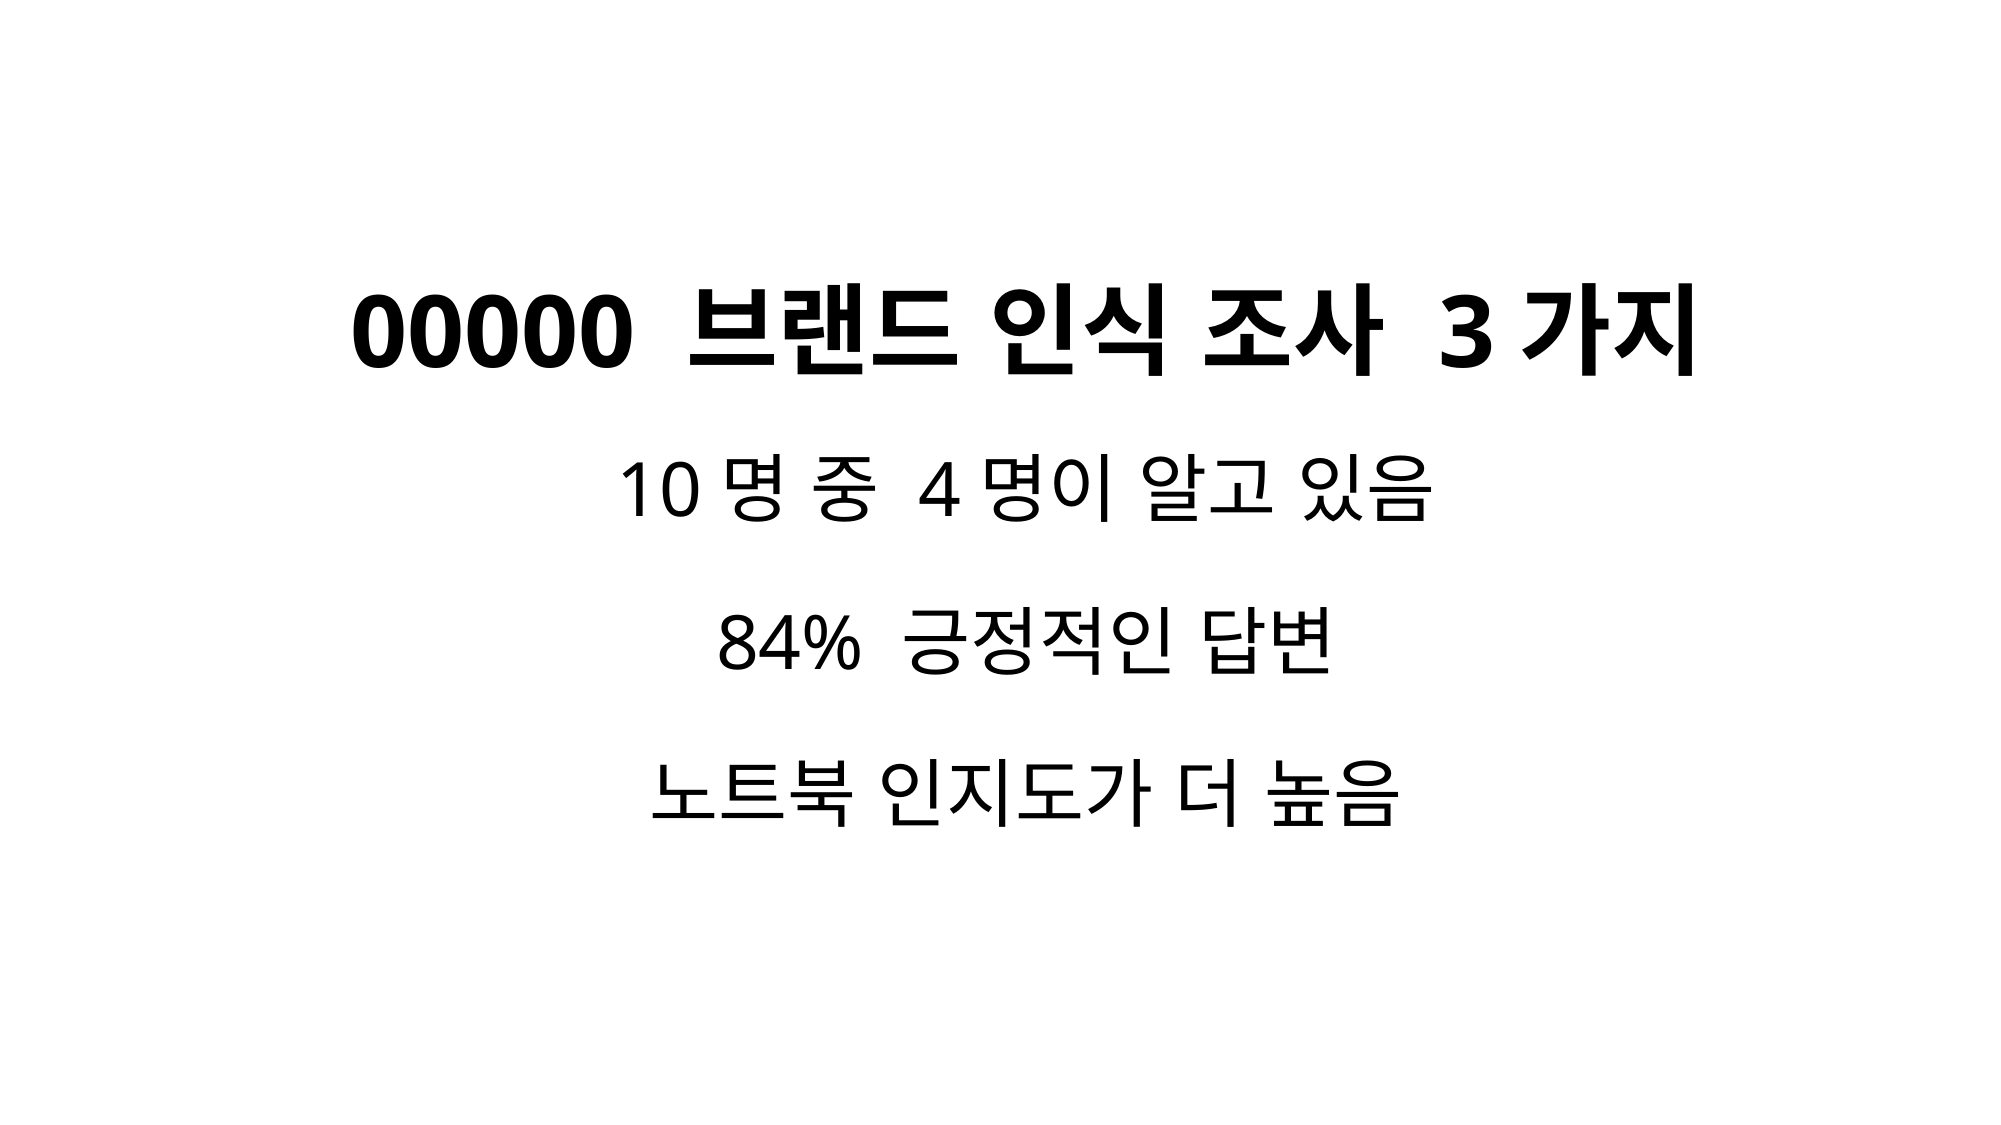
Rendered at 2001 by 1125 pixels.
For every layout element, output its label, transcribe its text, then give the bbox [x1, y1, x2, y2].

text_box 10명 중 4명이 알고 있음 [602, 434, 1451, 539]
text_box 84% 긍정적인 답변 [701, 586, 1352, 692]
text_box 노트북 인지도가 더 높음 [634, 739, 1418, 845]
text_box 00000 브랜드 인식 조사 3가지 [335, 260, 1719, 396]
